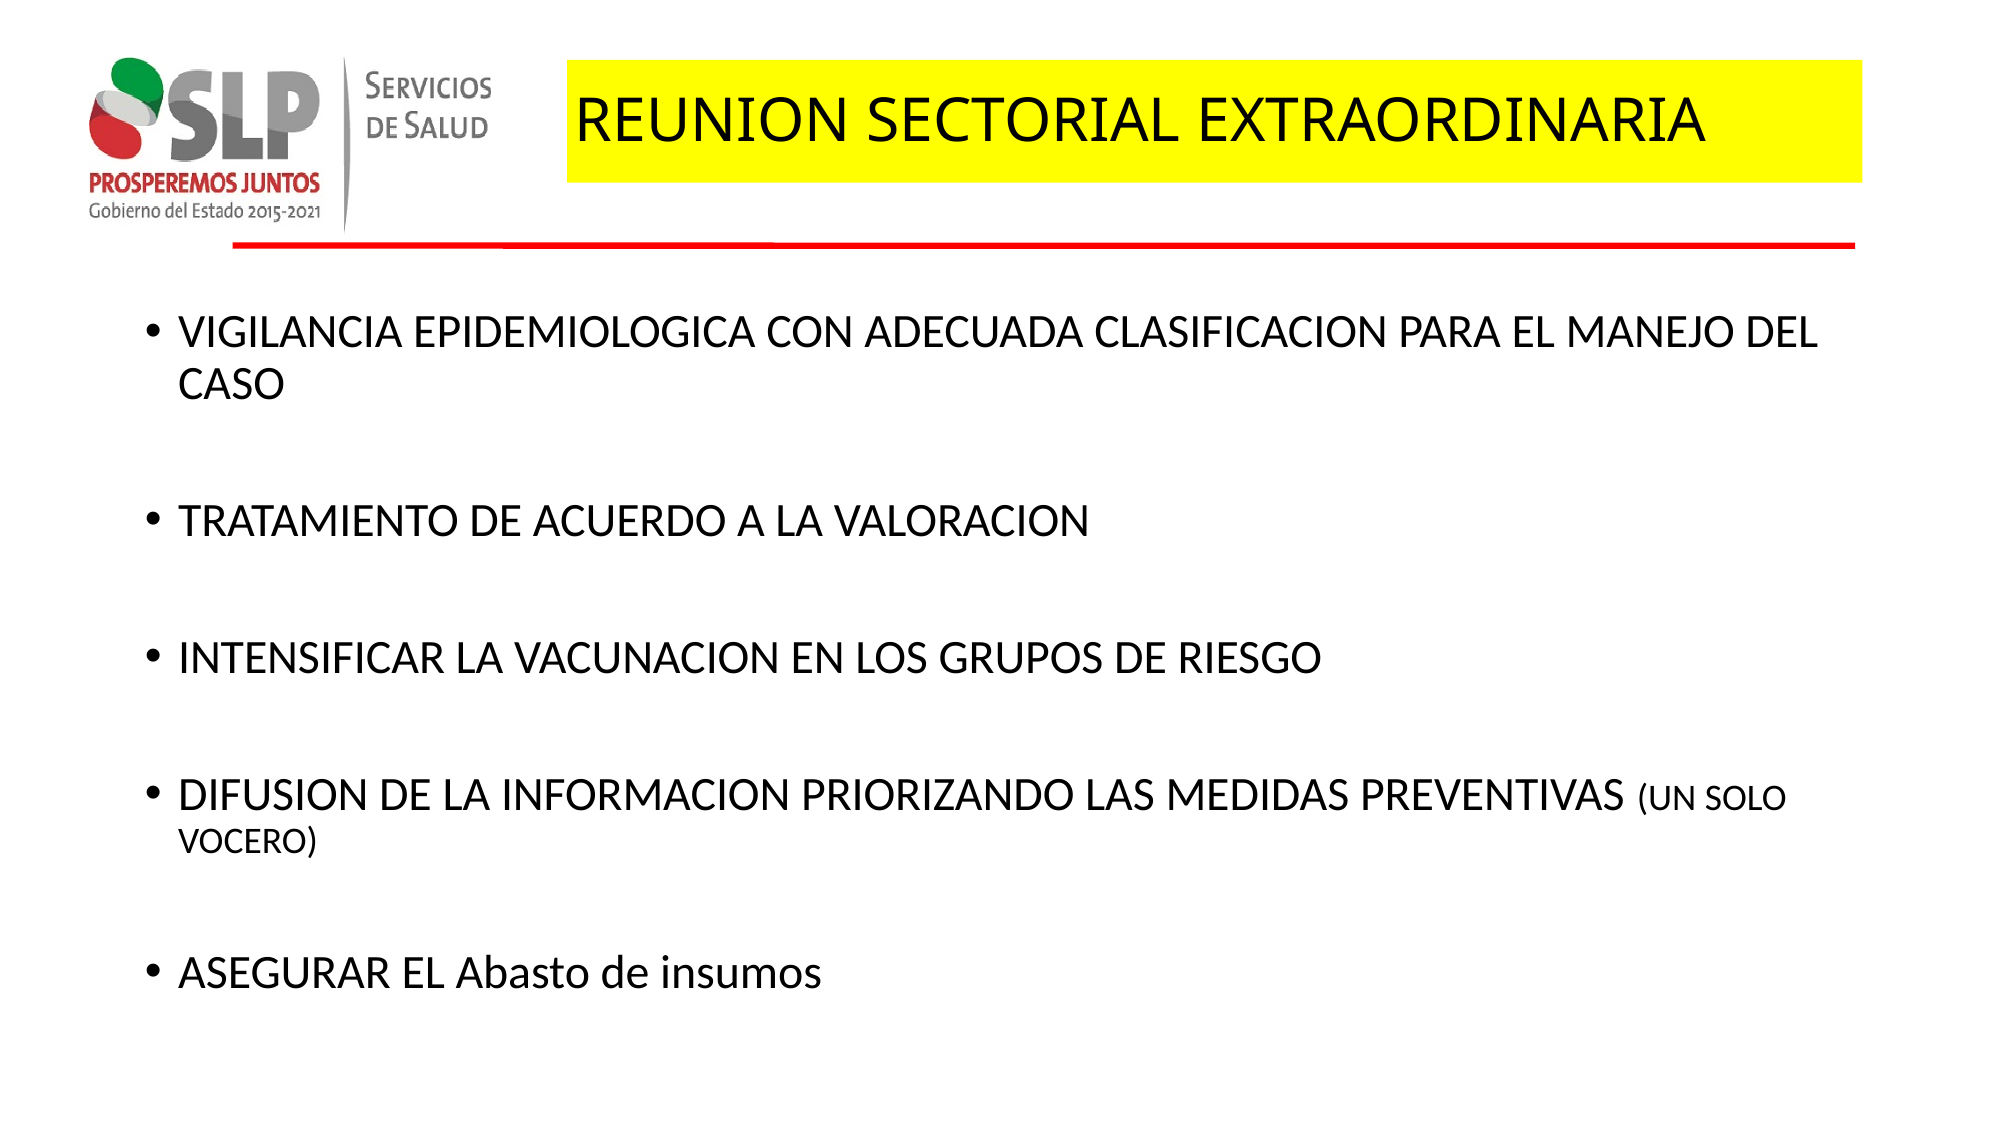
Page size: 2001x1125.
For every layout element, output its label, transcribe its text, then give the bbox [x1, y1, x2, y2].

picture [89, 57, 491, 234]
title REUNION SECTORIAL EXTRAORDINARIA [566, 59, 1863, 184]
list VIGILANCIA EPIDEMIOLOGICA CON ADECUADA CLASIFICACION PARA EL MANEJO DEL CASO TRATAMIENTO DE ACUERDO A LA VALORACION INTENSIFICAR LA VACUNACION EN LOS GRUPOS DE RIESGO DIFUSION DE LA INFORMACION PRIORIZANDO LAS MEDIDAS PREVENTIVAS (UN SOLO VOCERO) ASEGURAR EL Abasto de insumos [136, 298, 1863, 1014]
